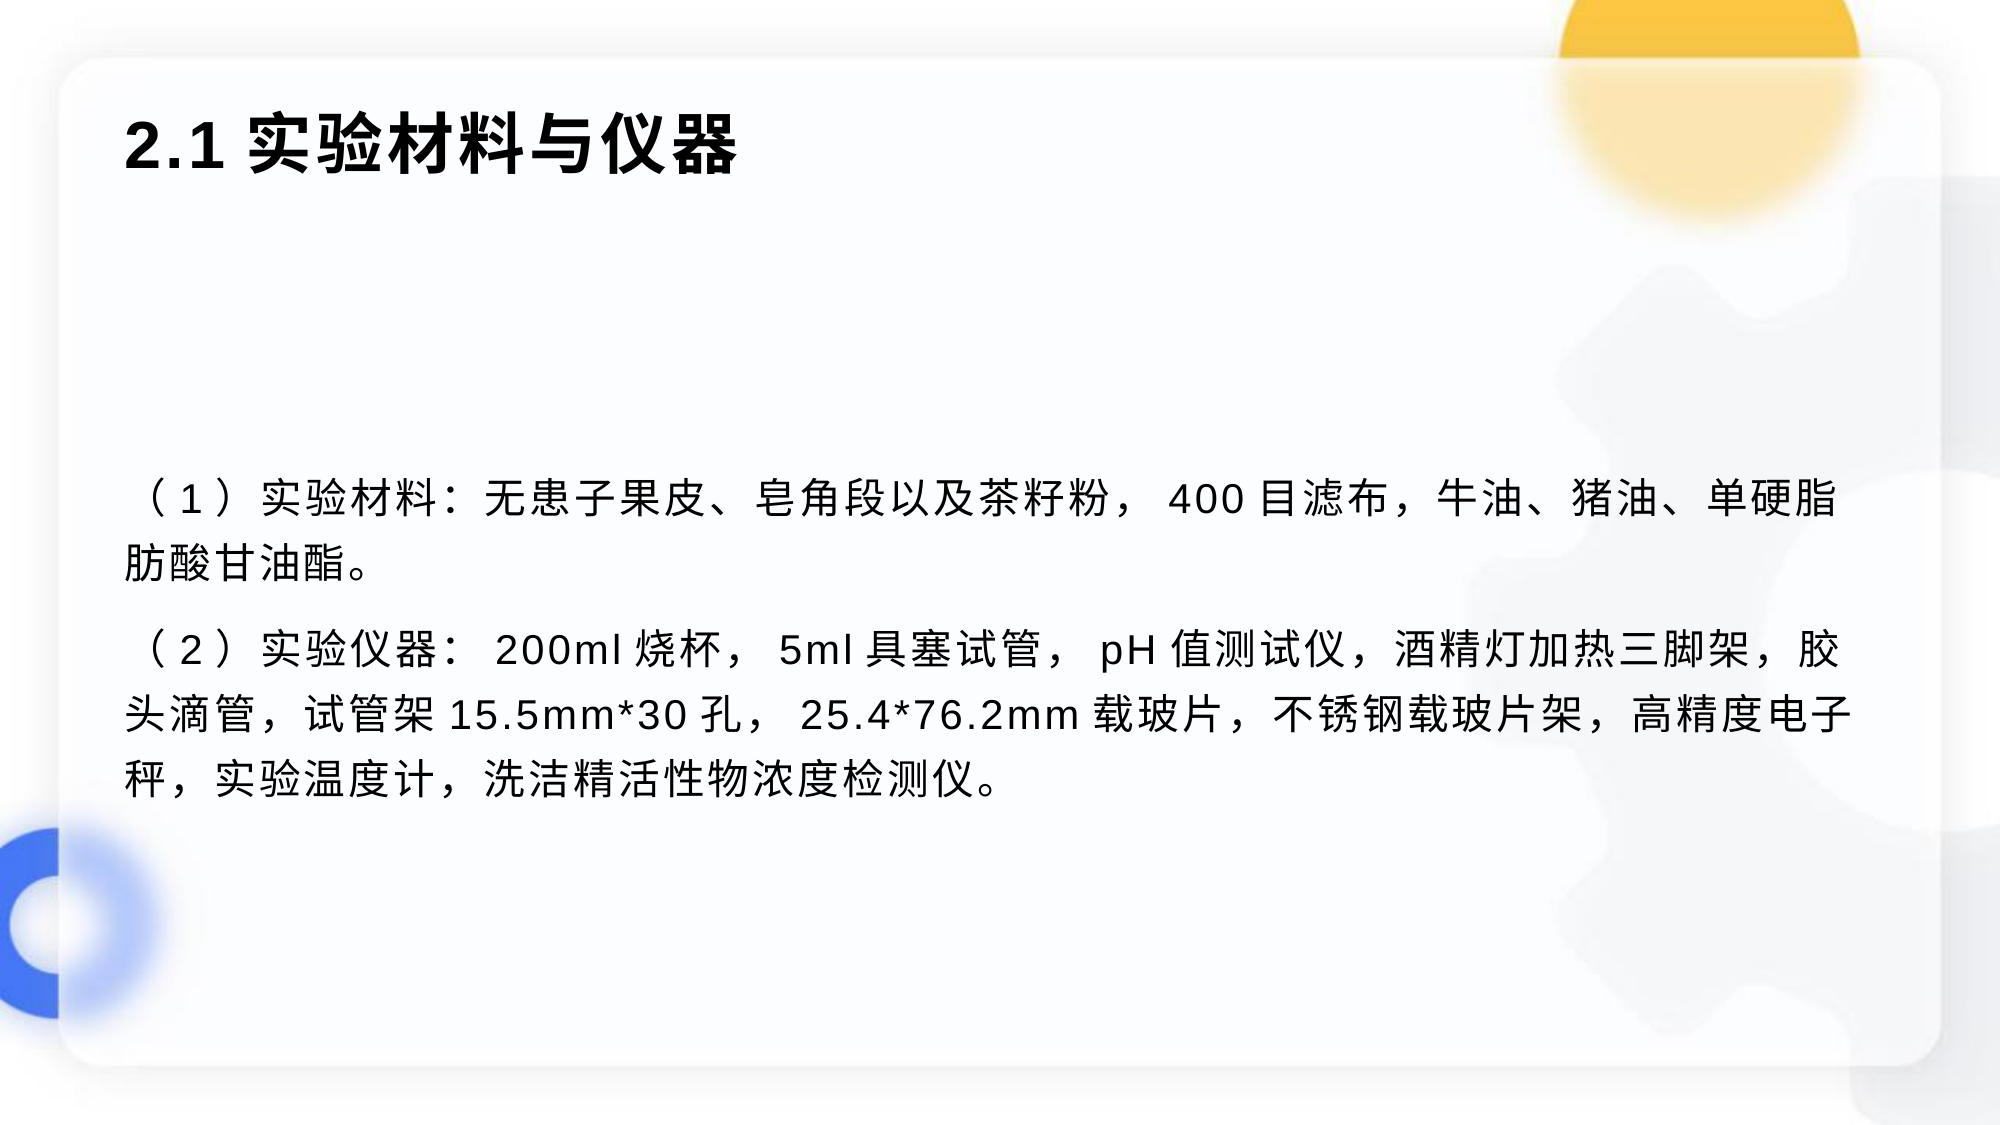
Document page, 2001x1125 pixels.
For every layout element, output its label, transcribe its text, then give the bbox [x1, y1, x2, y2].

title 2.1实验材料与仪器 [109, 106, 1891, 179]
list （1）实验材料：无患子果皮、皂角段以及茶籽粉，400目滤布，牛油、猪油、单硬脂肪酸甘油酯。 （2）实验仪器：200ml烧杯，5ml具塞试管，pH值测试仪，酒精灯加热三脚架，胶头滴管，试管架15.5mm*30孔，25.4*76.2mm载玻片，不锈钢载玻片架，高精度电子秤，实验温度计，洗洁精活性物浓度检测仪。 [109, 218, 1891, 1041]
picture [0, 0, 2000, 1125]
